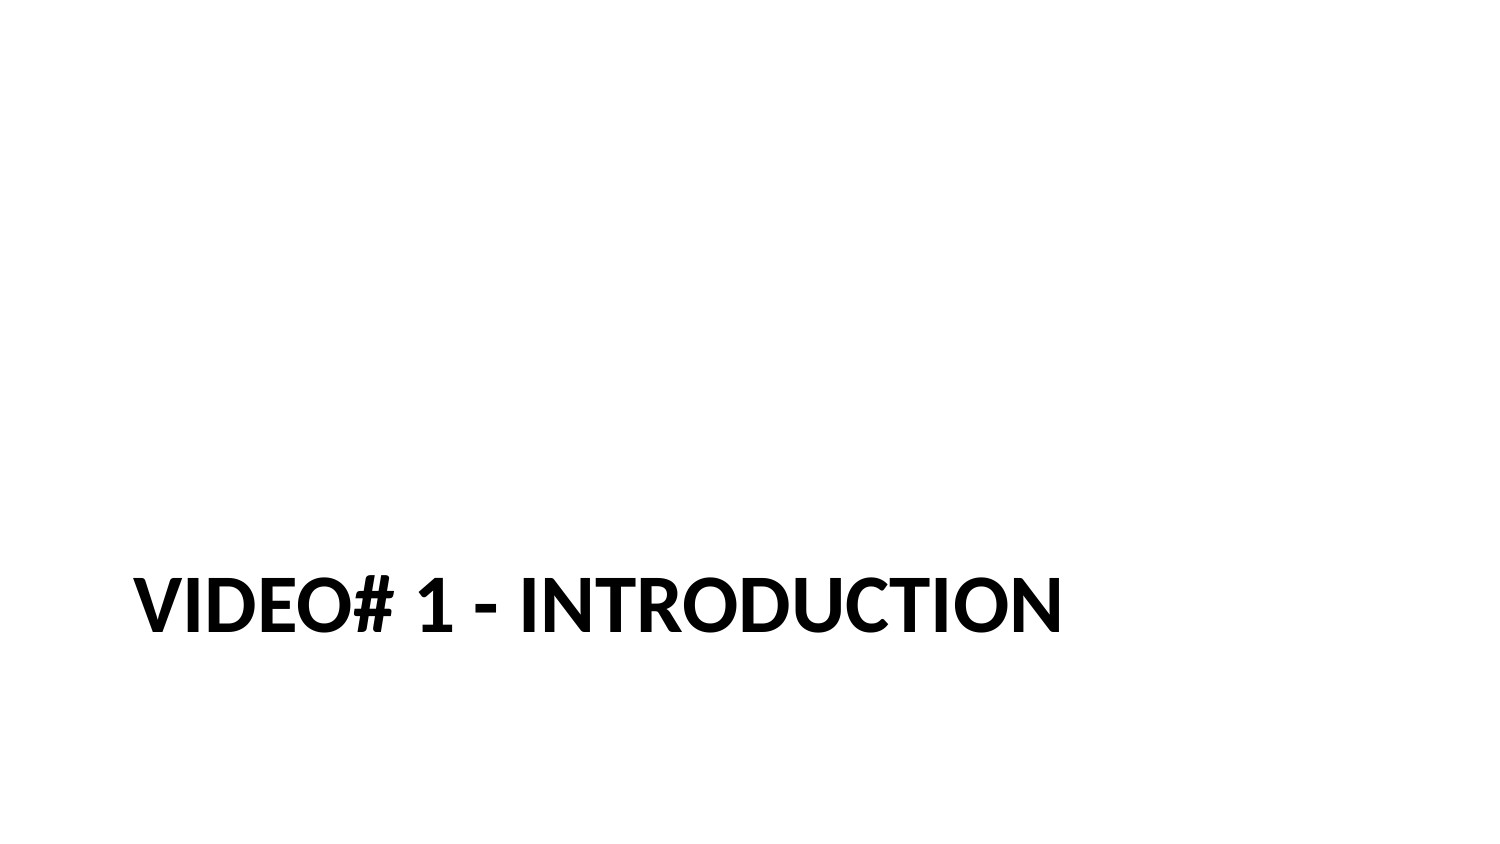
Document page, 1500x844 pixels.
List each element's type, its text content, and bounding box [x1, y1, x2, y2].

title Video# 1 - Introduction [118, 542, 1394, 710]
